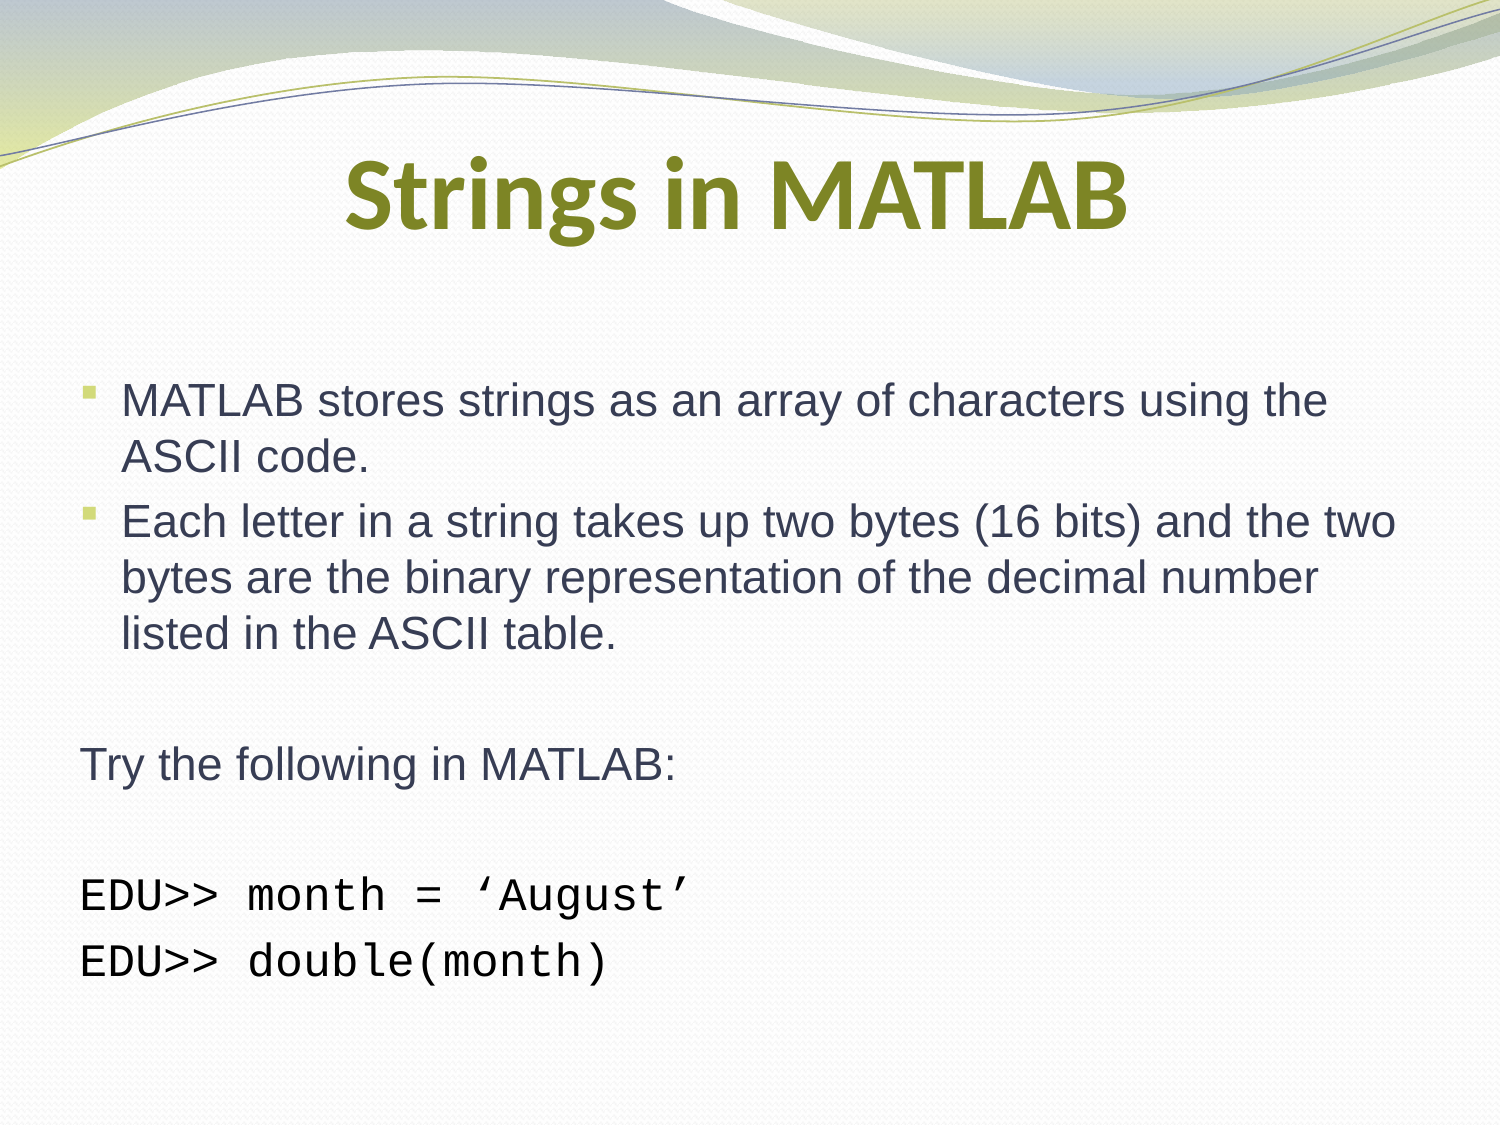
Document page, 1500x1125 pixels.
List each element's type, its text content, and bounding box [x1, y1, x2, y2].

title Strings in MATLAB [62, 62, 1413, 250]
list MATLAB stores strings as an array of characters using the ASCII code. Each letter in a string takes up two bytes (16 bits) and the two bytes are the binary representation of the decimal number listed in the ASCII table. Try the following in MATLAB: EDU>> month = ‘August’ EDU>> double(month) [64, 362, 1415, 1125]
